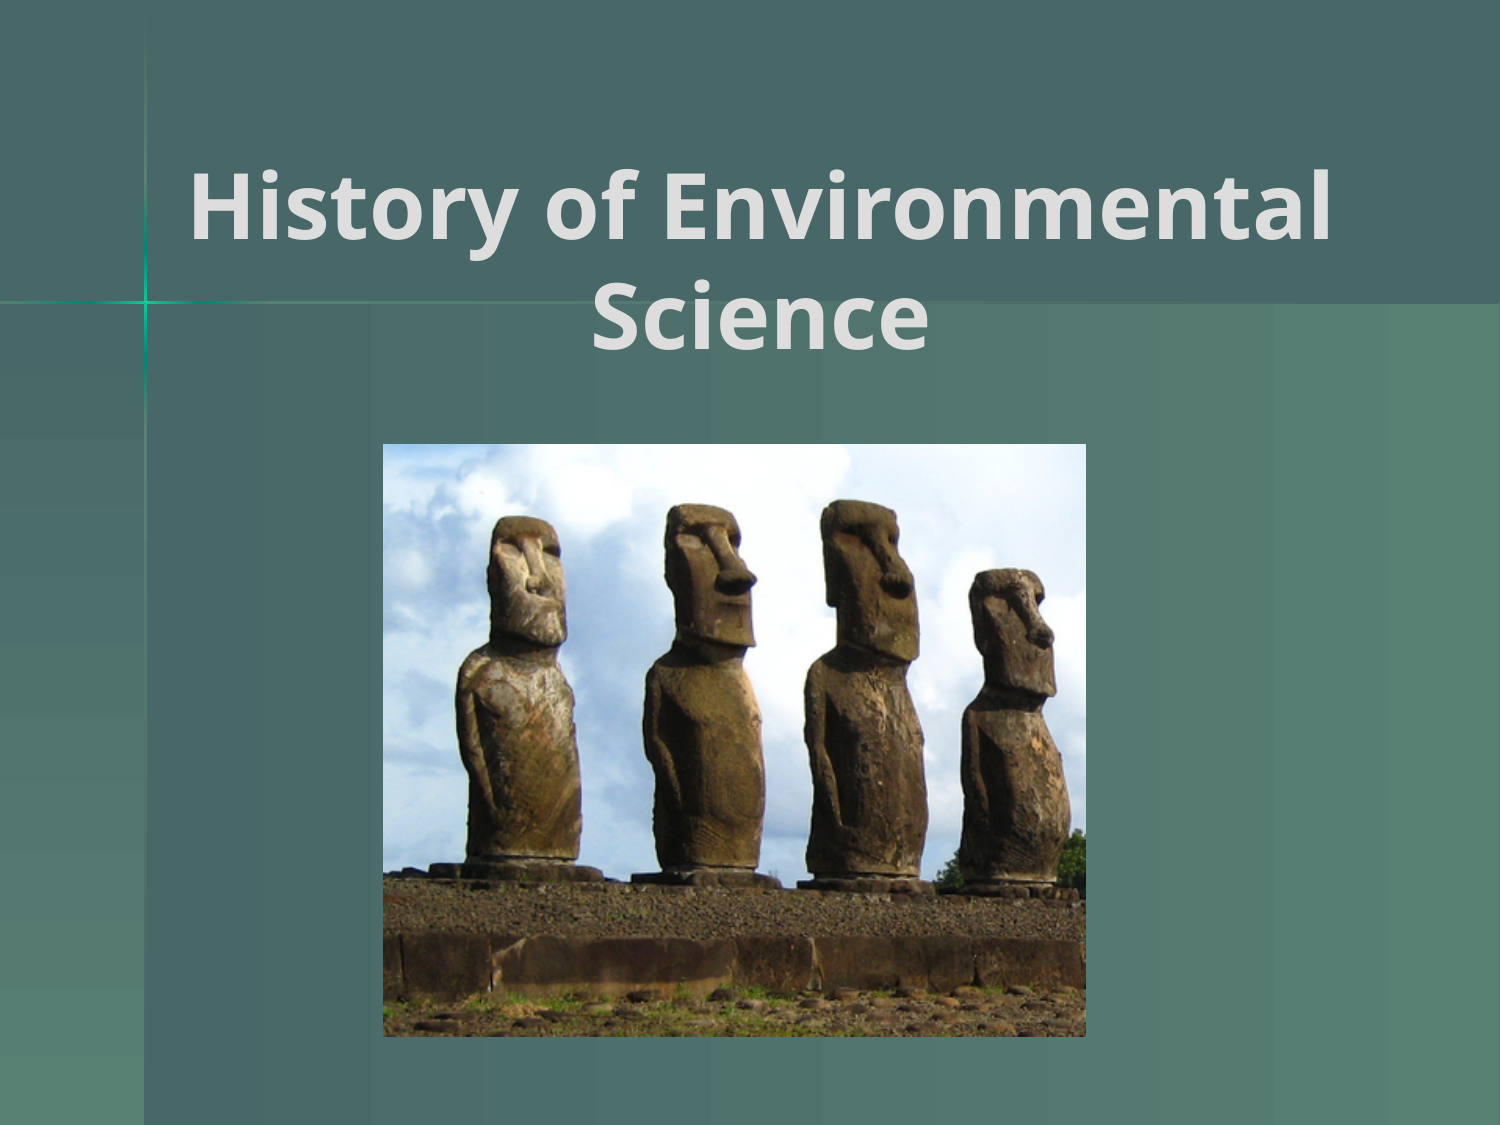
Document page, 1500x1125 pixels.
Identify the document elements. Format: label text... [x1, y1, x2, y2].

picture [383, 443, 1086, 1037]
title History of Environmental Science [123, 136, 1400, 379]
